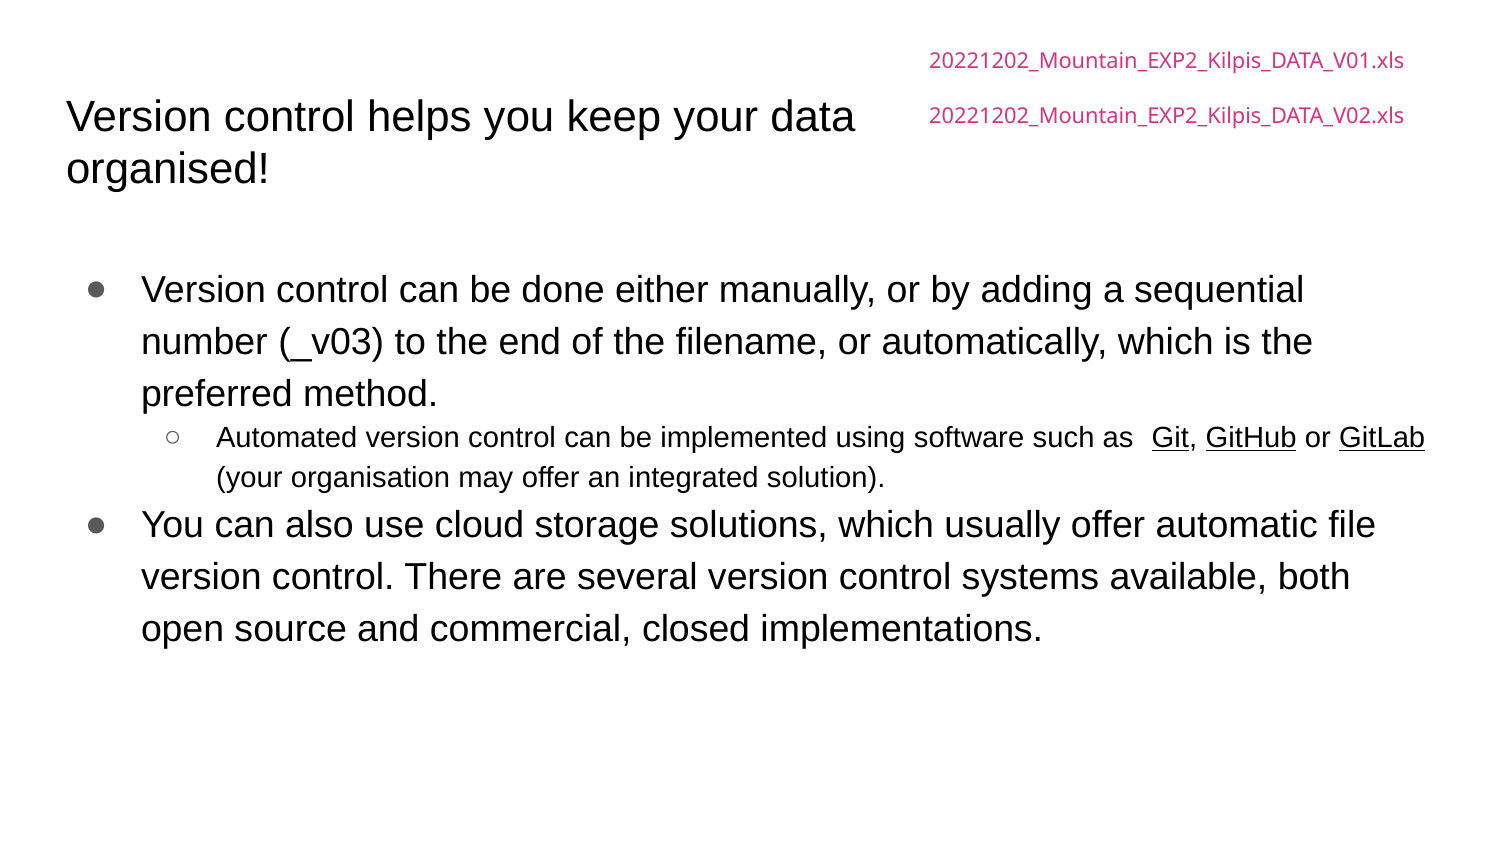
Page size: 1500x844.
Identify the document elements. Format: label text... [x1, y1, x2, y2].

title Version control helps you keep your data organised! [51, 72, 940, 208]
list Version control can be done either manually, or by adding a sequential number (_v03) to the end of the filename, or automatically, which is the preferred method. Automated version control can be implemented using software such as Git, GitHub or GitLab (your organisation may offer an integrated solution). You can also use cloud storage solutions, which usually offer automatic file version control. There are several version control systems available, both open source and commercial, closed implementations. [51, 243, 1449, 804]
text_box 20221202_Mountain_EXP2_Kilpis_DATA_V01.xls 20221202_Mountain_EXP2_Kilpis_DATA_V02.xls [914, 28, 1467, 144]
